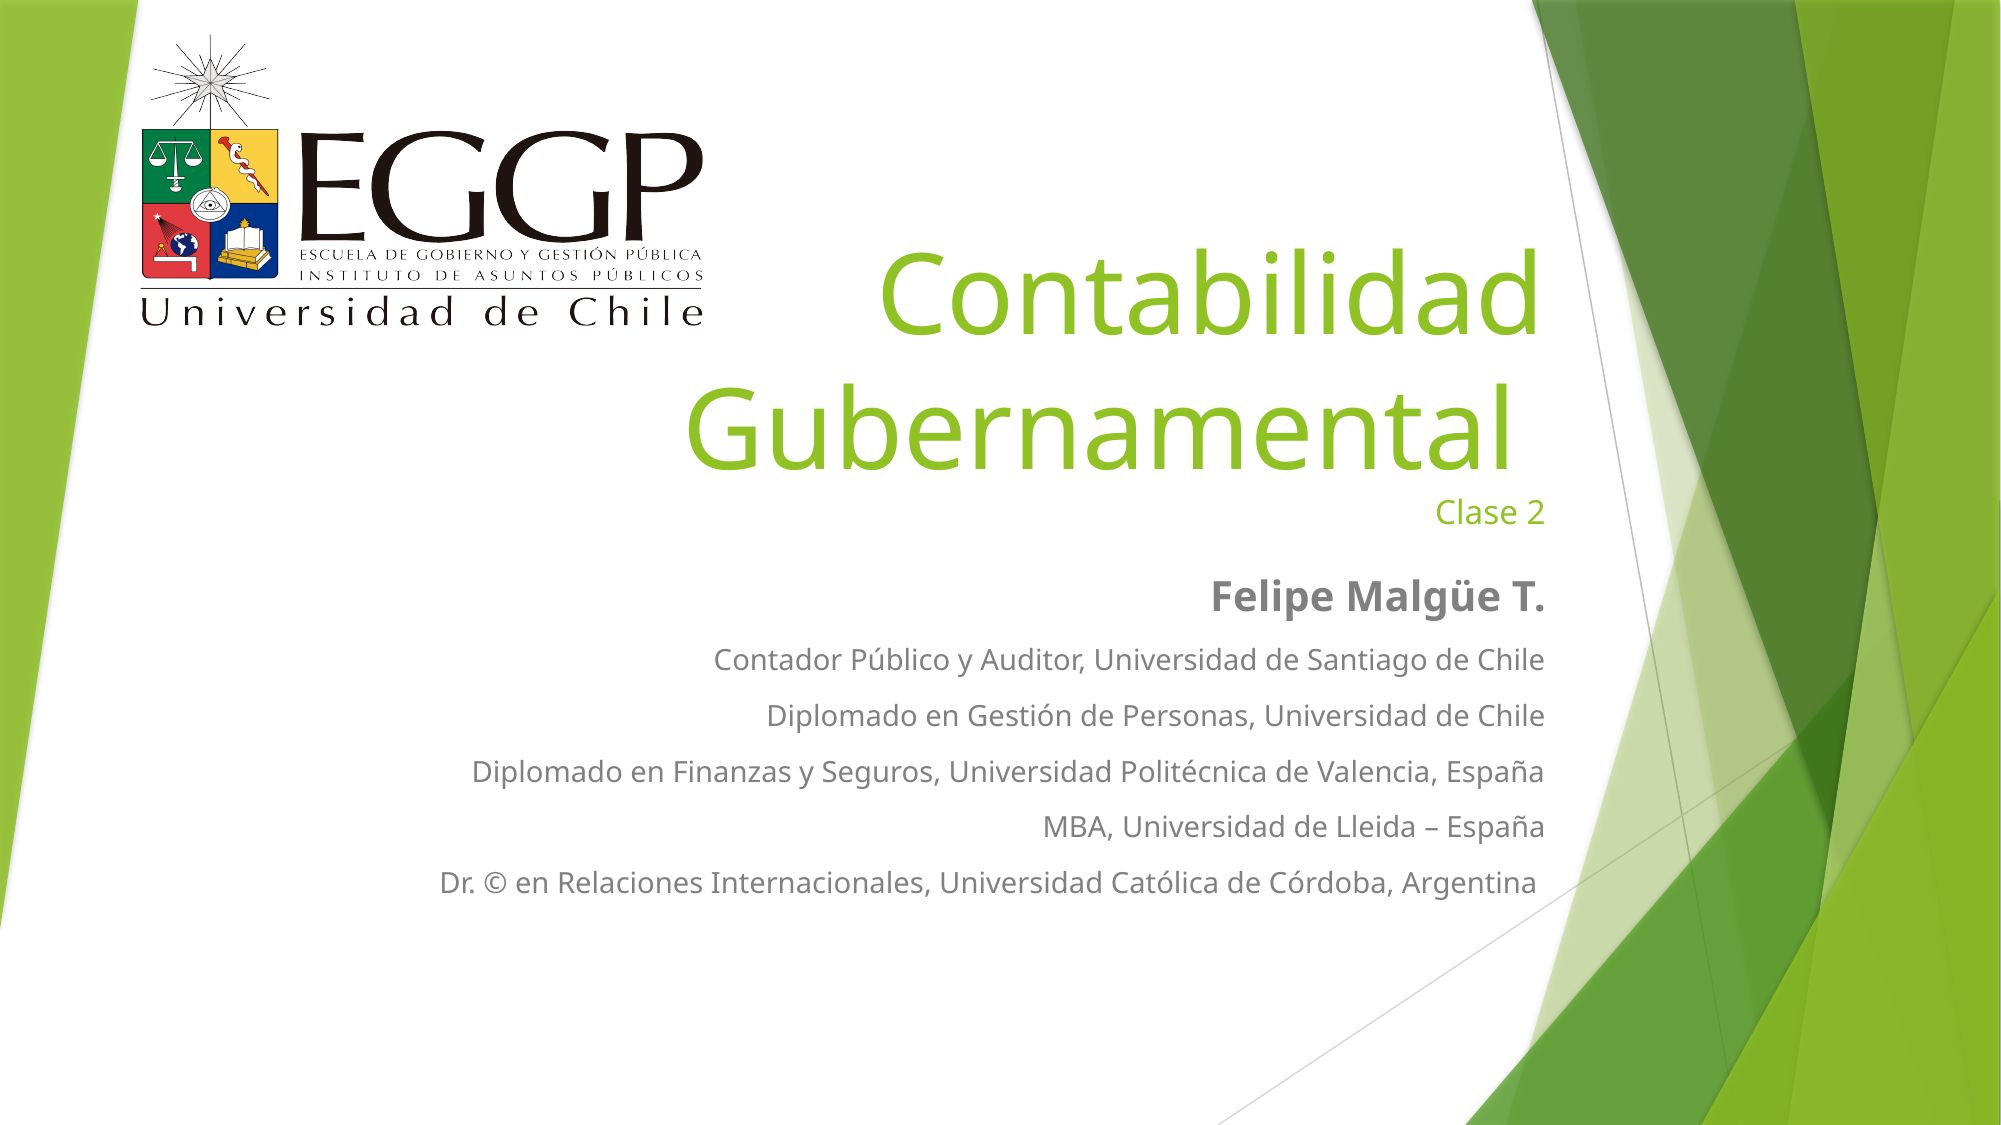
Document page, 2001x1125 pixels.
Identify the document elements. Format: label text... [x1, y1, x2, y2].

picture [112, 8, 730, 352]
title Contabilidad Gubernamental Clase 2 [391, 476, 1561, 539]
text_box Felipe Malgüe T. Contador Público y Auditor, Universidad de Santiago de Chile Diplomado en Gestión de Personas, Universidad de Chile Diplomado en Finanzas y Seguros, Universidad Politécnica de Valencia, España MBA, Universidad de Lleida – España Dr. © en Relaciones Internacionales, Universidad Católica de Córdoba, Argentina [171, 562, 1561, 937]
